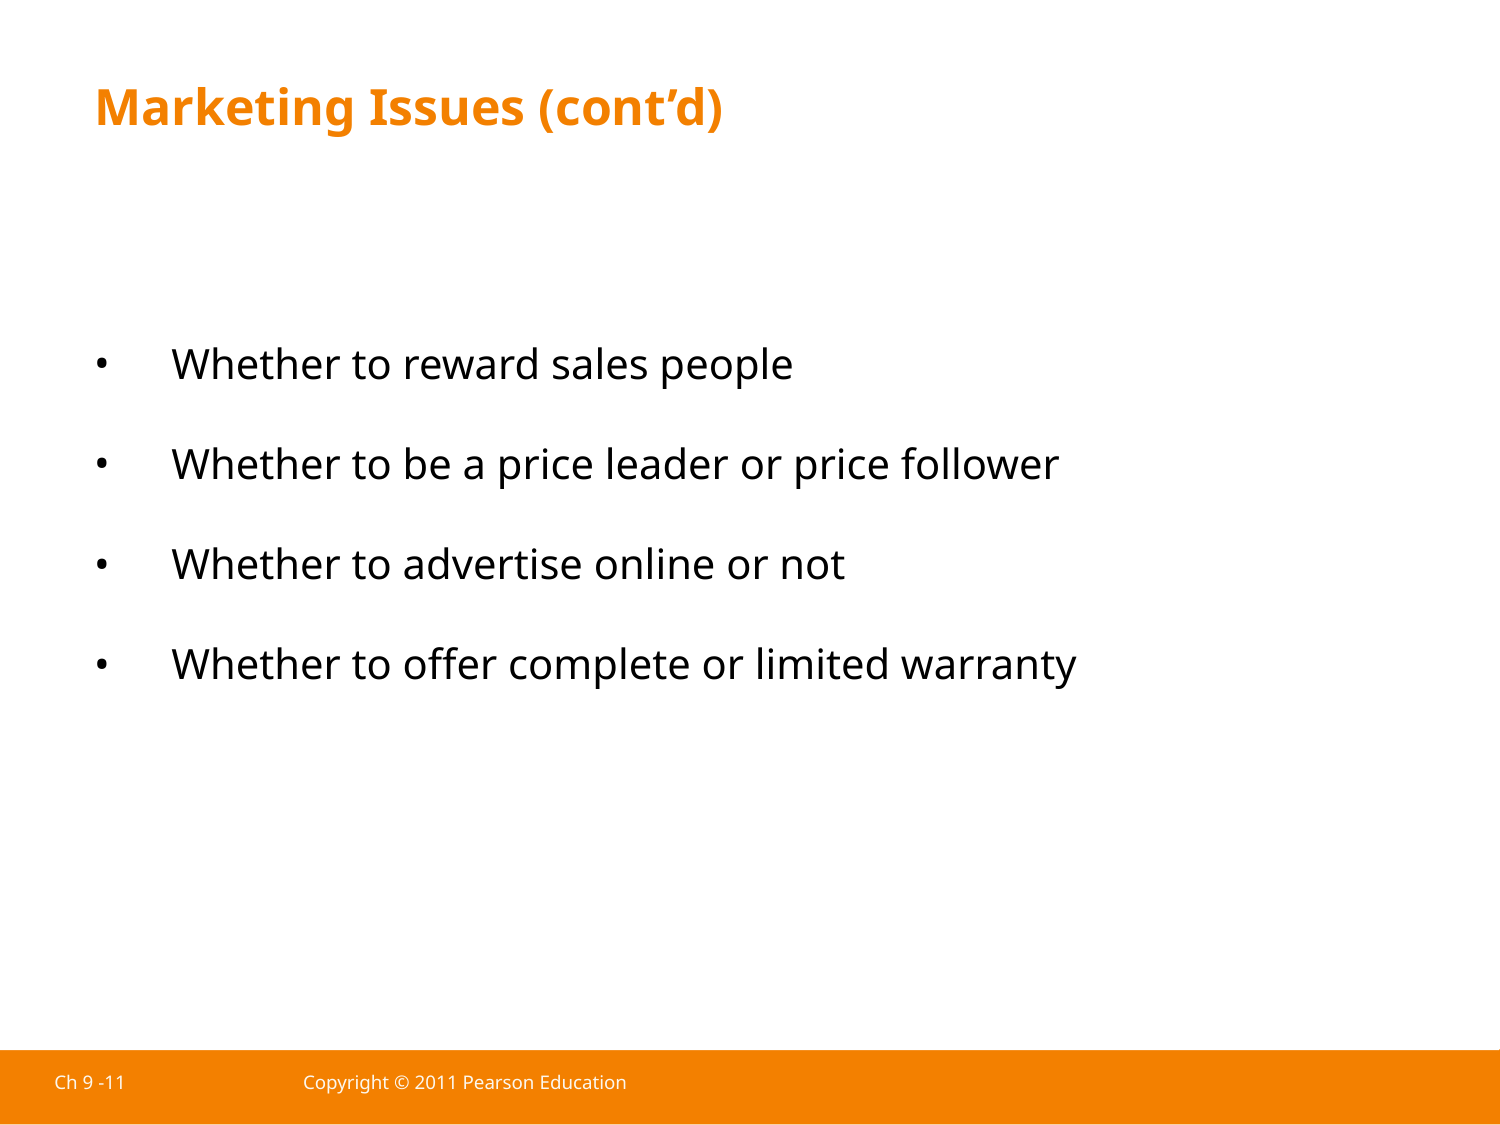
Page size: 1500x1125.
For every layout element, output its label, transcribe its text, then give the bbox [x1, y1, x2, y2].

text_box Marketing Issues (cont’d) [87, 74, 1090, 136]
list Whether to reward sales people Whether to be a price leader or price follower Whether to advertise online or not Whether to offer complete or limited warranty [86, 336, 1401, 788]
text_box Ch 9 -11 [47, 1070, 165, 1093]
picture [1248, 1042, 1500, 1124]
text_box Copyright © 2011 Pearson Education [233, 1070, 697, 1093]
